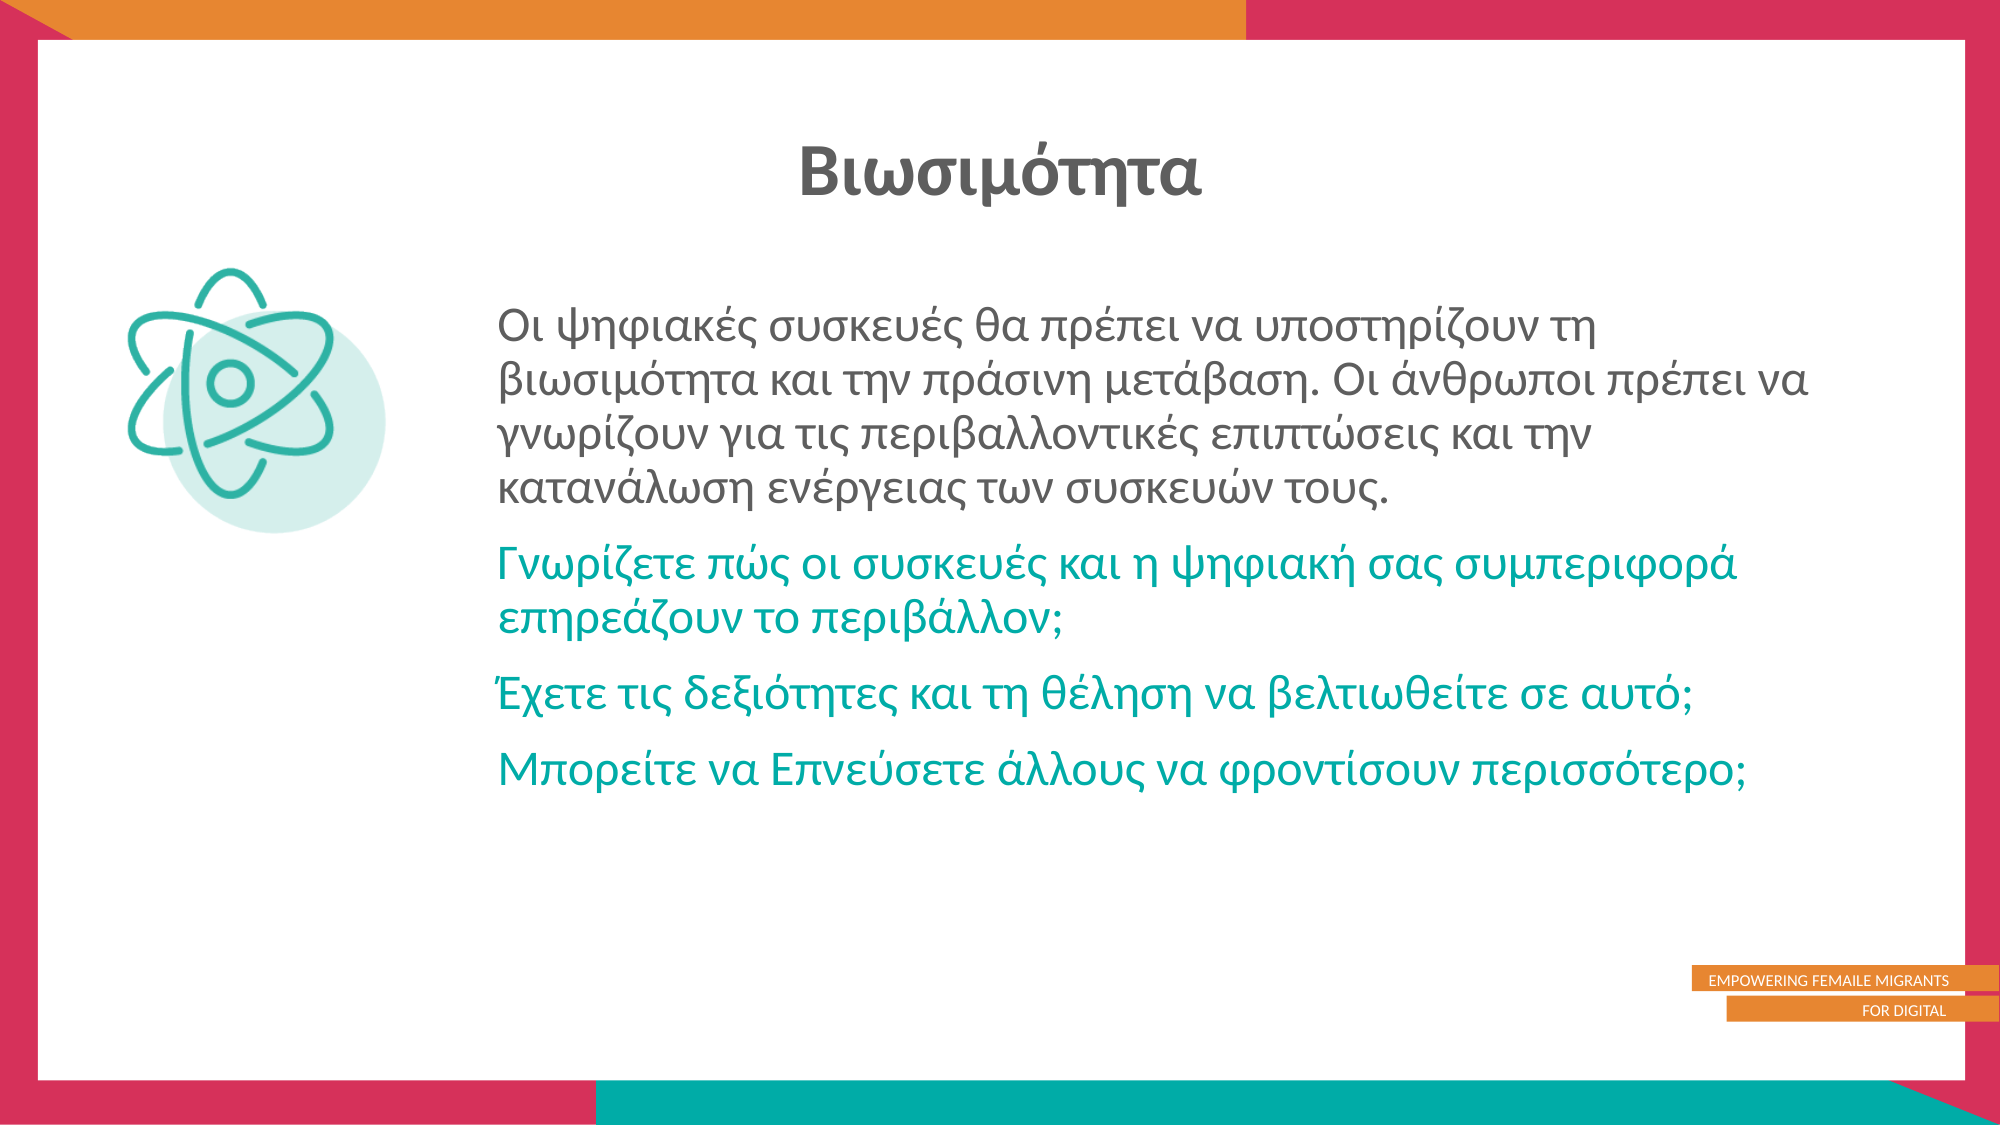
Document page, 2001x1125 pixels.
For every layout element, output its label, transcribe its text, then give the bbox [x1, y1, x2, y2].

text_box Οι ψηφιακές συσκευές θα πρέπει να υποστηρίζουν τη βιωσιμότητα και την πράσινη μετάβαση. Οι άνθρωποι πρέπει να γνωρίζουν για τις περιβαλλοντικές επιπτώσεις και την κατανάλωση ενέργειας των συσκευών τους. Γνωρίζετε πώς οι συσκευές και η ψηφιακή σας συμπεριφορά επηρεάζουν το περιβάλλον; Έχετε τις δεξιότητες και τη θέληση να βελτιωθείτε σε αυτό; Μπορείτε να Επνεύσετε άλλους να φροντίσουν περισσότερο; [482, 291, 1833, 872]
picture [55, 203, 434, 582]
text_box Βιωσιμότητα [84, 123, 1918, 262]
